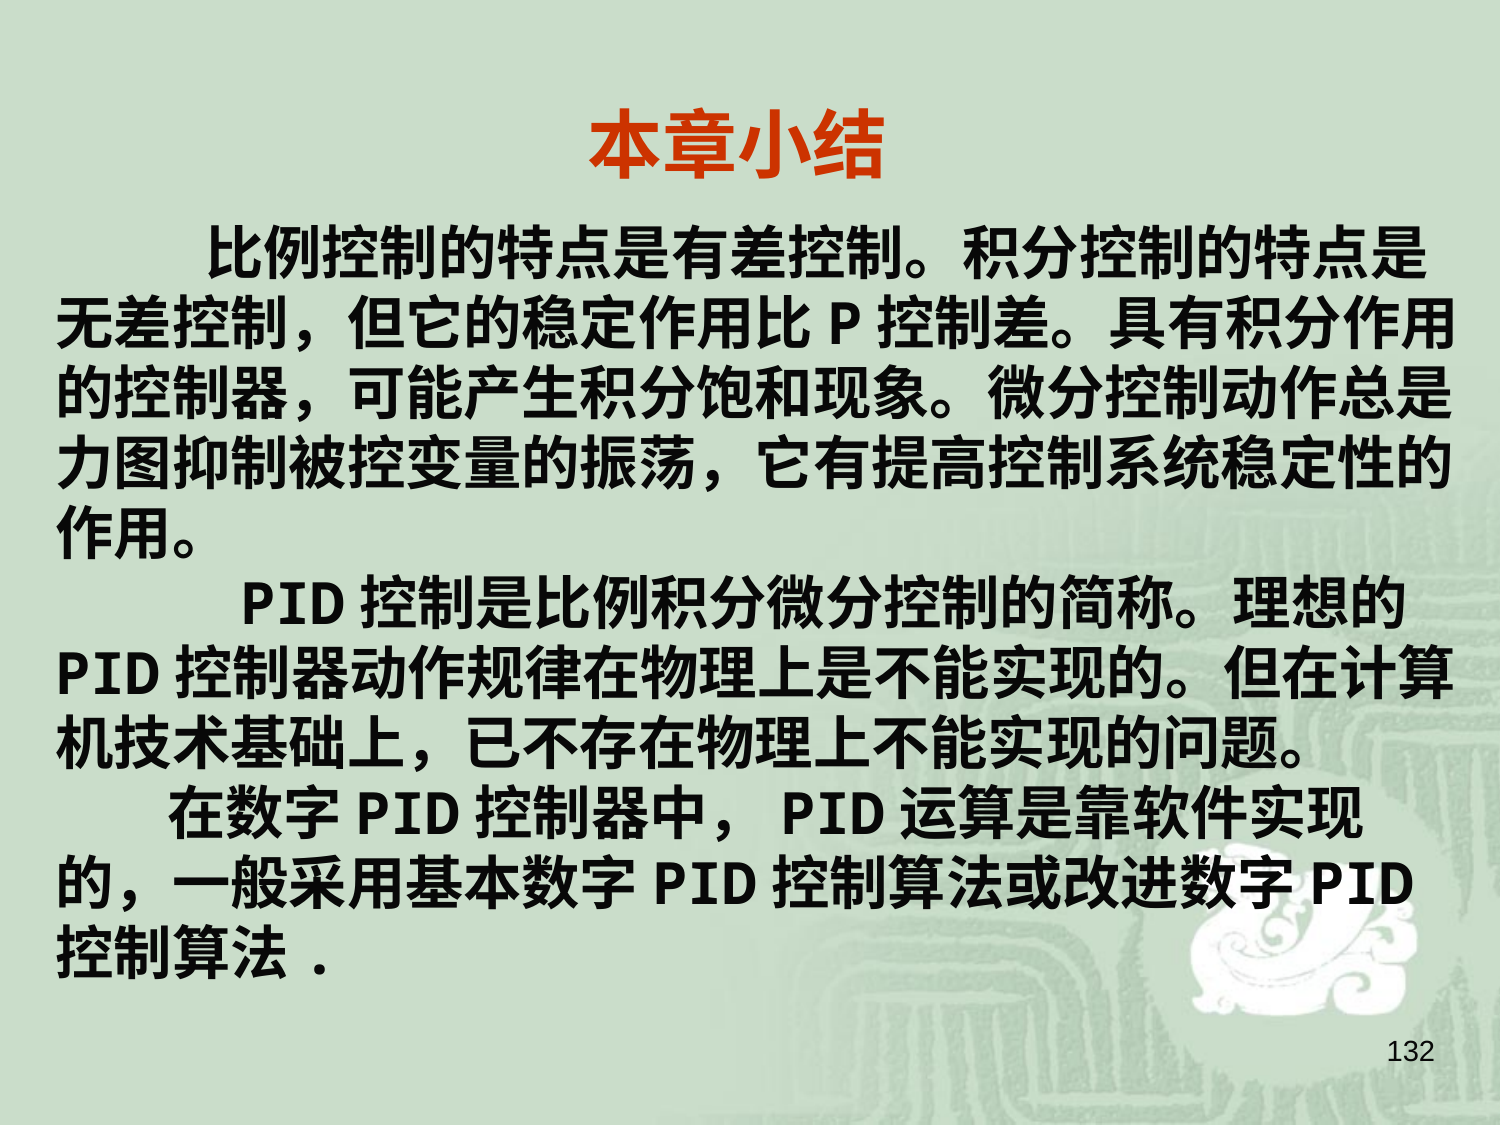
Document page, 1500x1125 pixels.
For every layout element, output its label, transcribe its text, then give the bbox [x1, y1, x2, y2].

text_box 比例控制的特点是有差控制。积分控制的特点是无差控制，但它的稳定作用比P控制差。具有积分作用的控制器，可能产生积分饱和现象。微分控制动作总是力图抑制被控变量的振荡，它有提高控制系统稳定性的作用。 PID控制是比例积分微分控制的简称。理想的PID控制器动作规律在物理上是不能实现的。但在计算机技术基础上，已不存在物理上不能实现的问题。 在数字PID控制器中，PID运算是靠软件实现的，一般采用基本数字PID控制算法或改进数字PID控制算法. [41, 209, 1477, 994]
picture [0, 0, 1500, 1125]
list 本章小结 [100, 90, 1376, 209]
slide_number 132 [1074, 1024, 1451, 1103]
